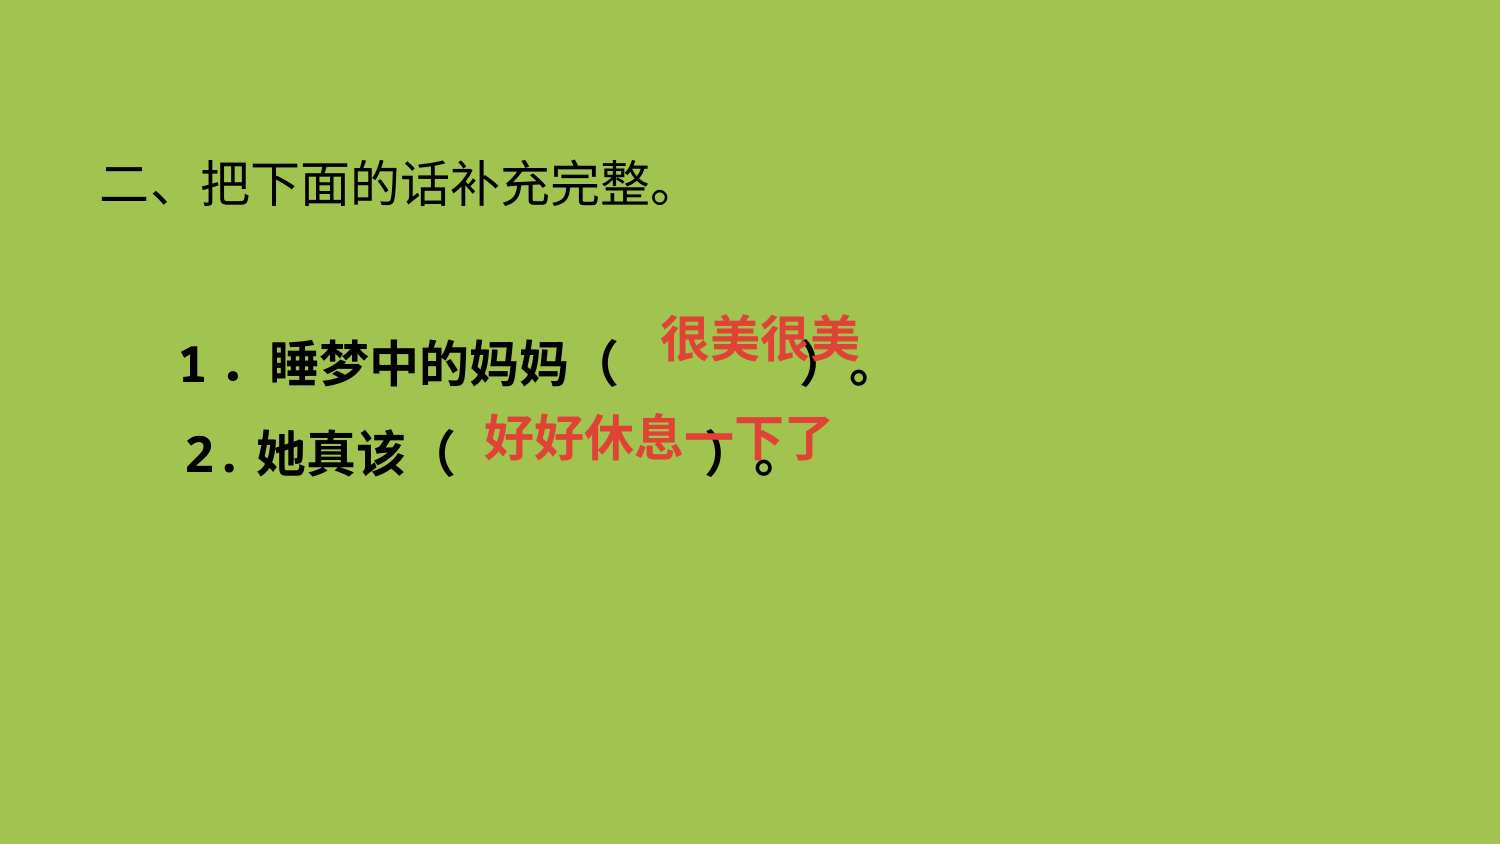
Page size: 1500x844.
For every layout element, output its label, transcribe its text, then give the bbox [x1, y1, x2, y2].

text_box 二、把下面的话补充完整。 1．睡梦中的妈妈（ ）。 2.她真该（ ）。 [88, 117, 1360, 489]
text_box 很美很美 [649, 302, 901, 374]
text_box 好好休息一下了 [473, 400, 936, 473]
